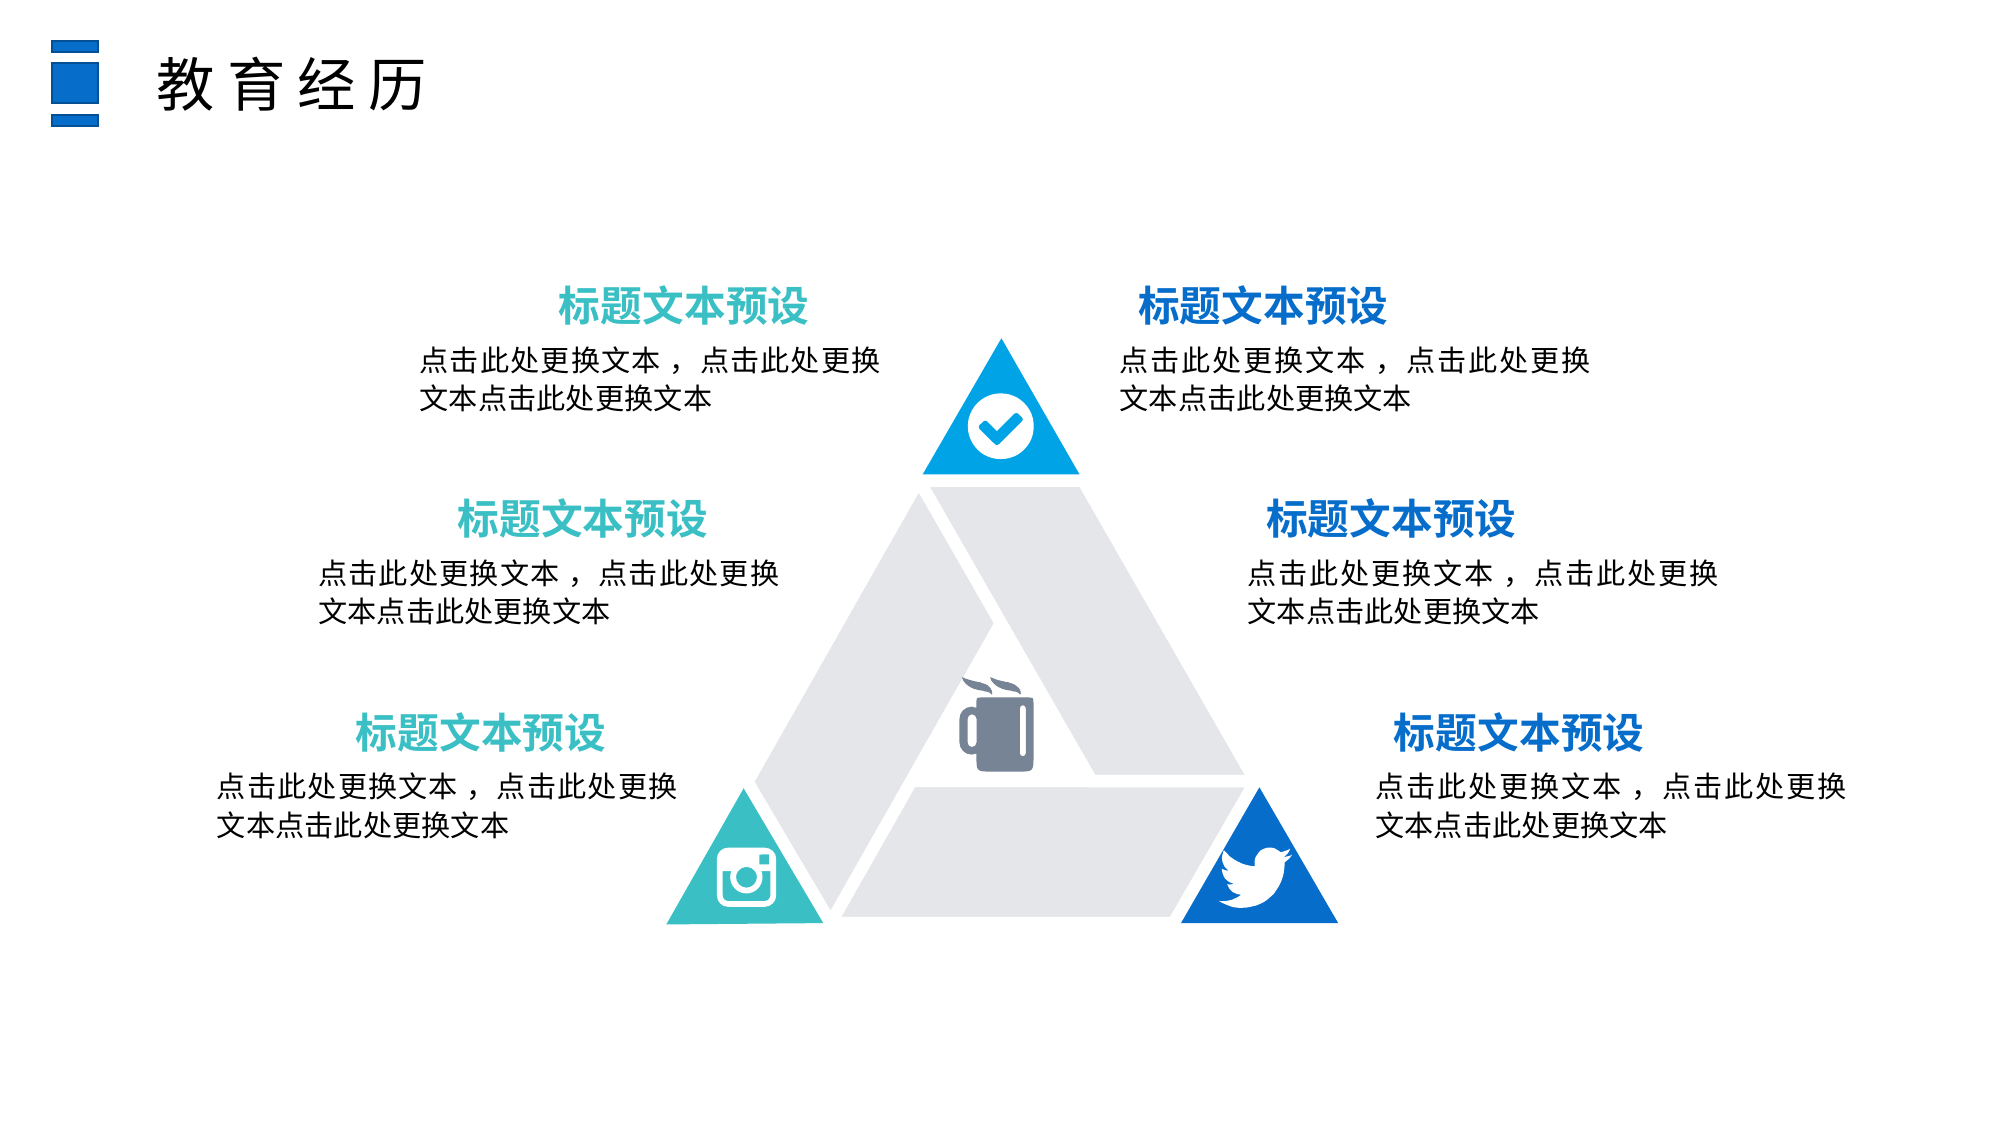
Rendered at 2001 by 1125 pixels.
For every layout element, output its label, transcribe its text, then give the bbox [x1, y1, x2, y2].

text_box 教育经历 [141, 40, 577, 126]
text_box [204, 279, 1859, 971]
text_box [51, 40, 99, 126]
